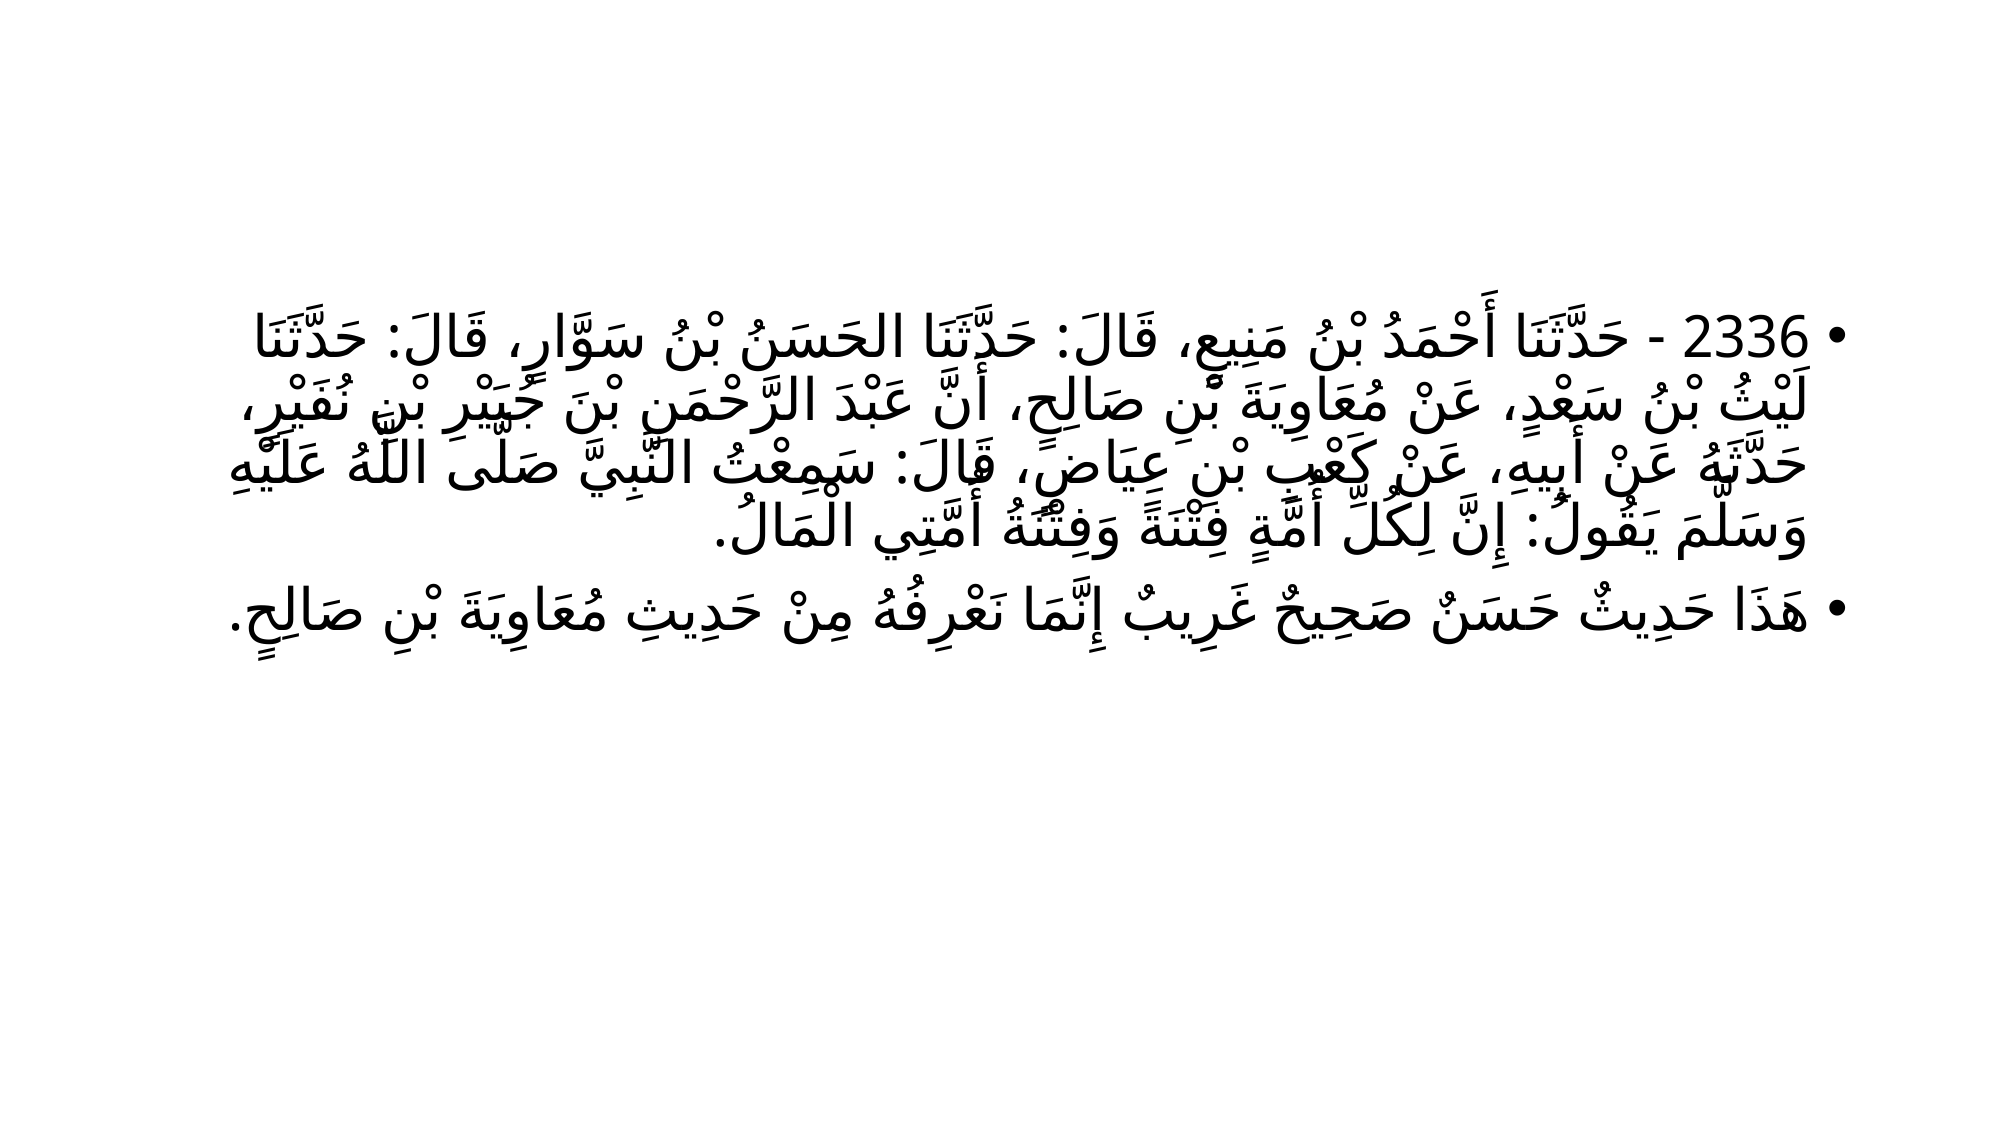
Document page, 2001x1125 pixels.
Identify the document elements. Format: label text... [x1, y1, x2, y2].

list 2336 - حَدَّثَنَا أَحْمَدُ بْنُ مَنِيعٍ، قَالَ: حَدَّثَنَا الحَسَنُ بْنُ سَوَّارٍ، قَالَ: حَدَّثَنَا لَيْثُ بْنُ سَعْدٍ، عَنْ مُعَاوِيَةَ بْنِ صَالِحٍ، أَنَّ عَبْدَ الرَّحْمَنِ بْنَ جُبَيْرِ بْنِ نُفَيْرٍ، حَدَّثَهُ عَنْ أَبِيهِ، عَنْ كَعْبِ بْنِ عِيَاضٍ، قَالَ: سَمِعْتُ النَّبِيَّ صَلَّى اللَّهُ عَلَيْهِ وَسَلَّمَ يَقُولُ: إِنَّ لِكُلِّ أُمَّةٍ فِتْنَةً وَفِتْنَةُ أُمَّتِي الْمَالُ. هَذَا حَدِيثٌ حَسَنٌ صَحِيحٌ غَرِيبٌ إِنَّمَا نَعْرِفُهُ مِنْ حَدِيثِ مُعَاوِيَةَ بْنِ صَالِحٍ. [137, 299, 1863, 1014]
